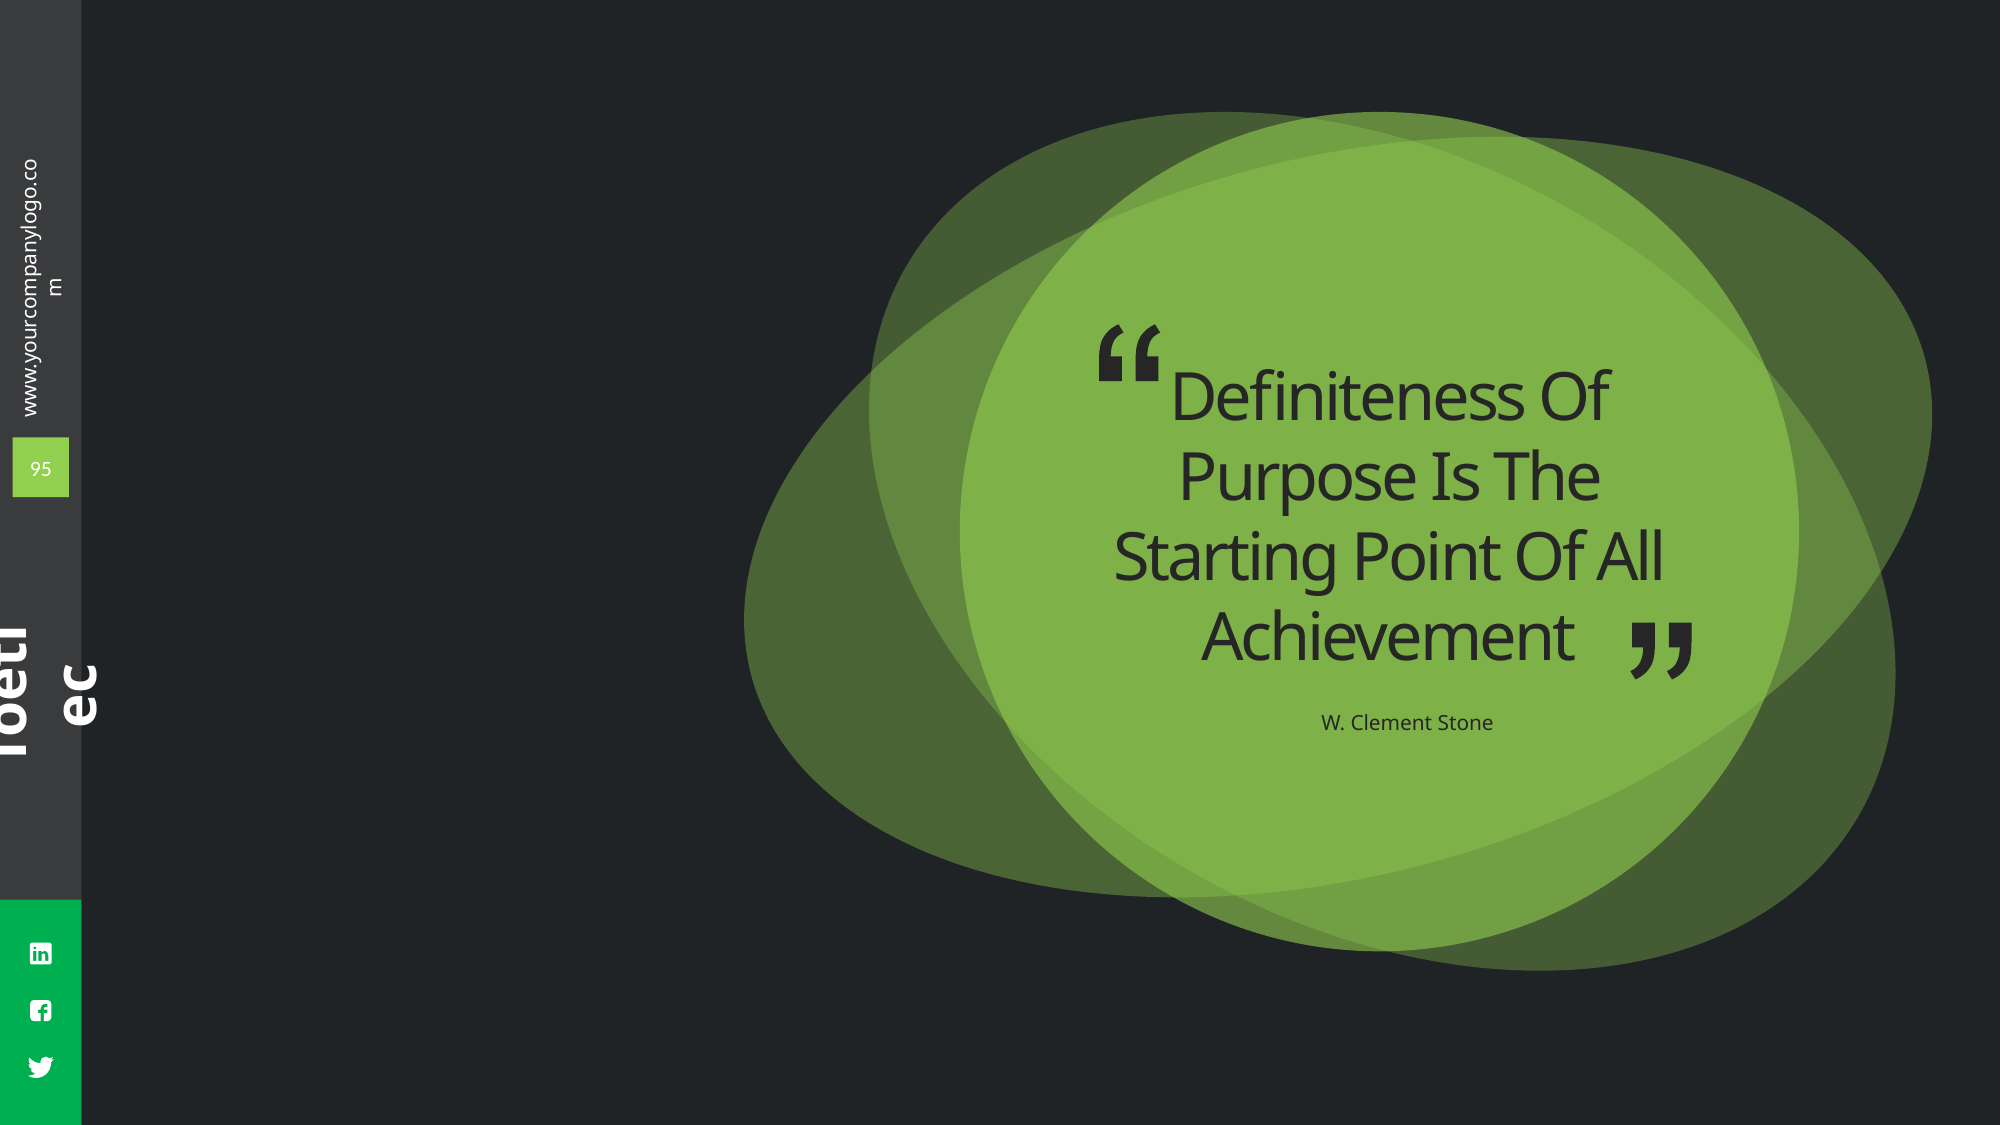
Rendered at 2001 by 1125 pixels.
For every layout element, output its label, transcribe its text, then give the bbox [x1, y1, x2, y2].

picture [81, 0, 2000, 1125]
slide_number 95 [12, 437, 69, 498]
